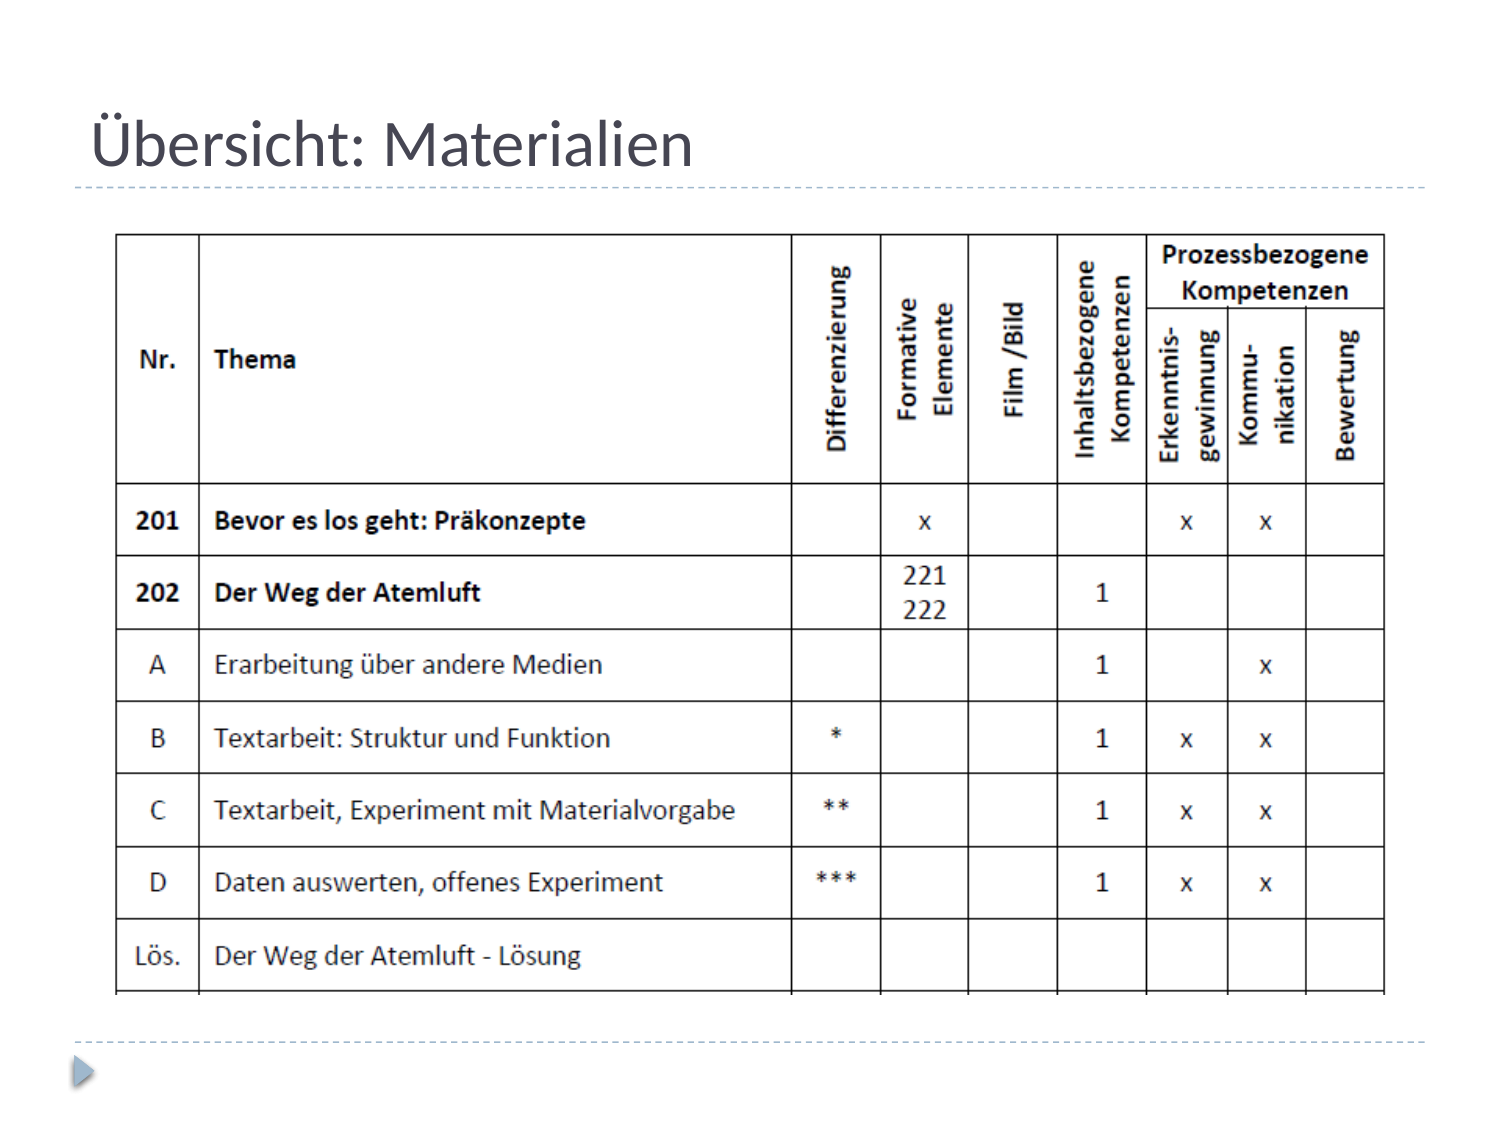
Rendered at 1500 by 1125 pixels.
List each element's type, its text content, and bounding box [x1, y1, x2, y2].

picture [100, 219, 1393, 995]
title Übersicht: Materialien [74, 37, 1426, 188]
